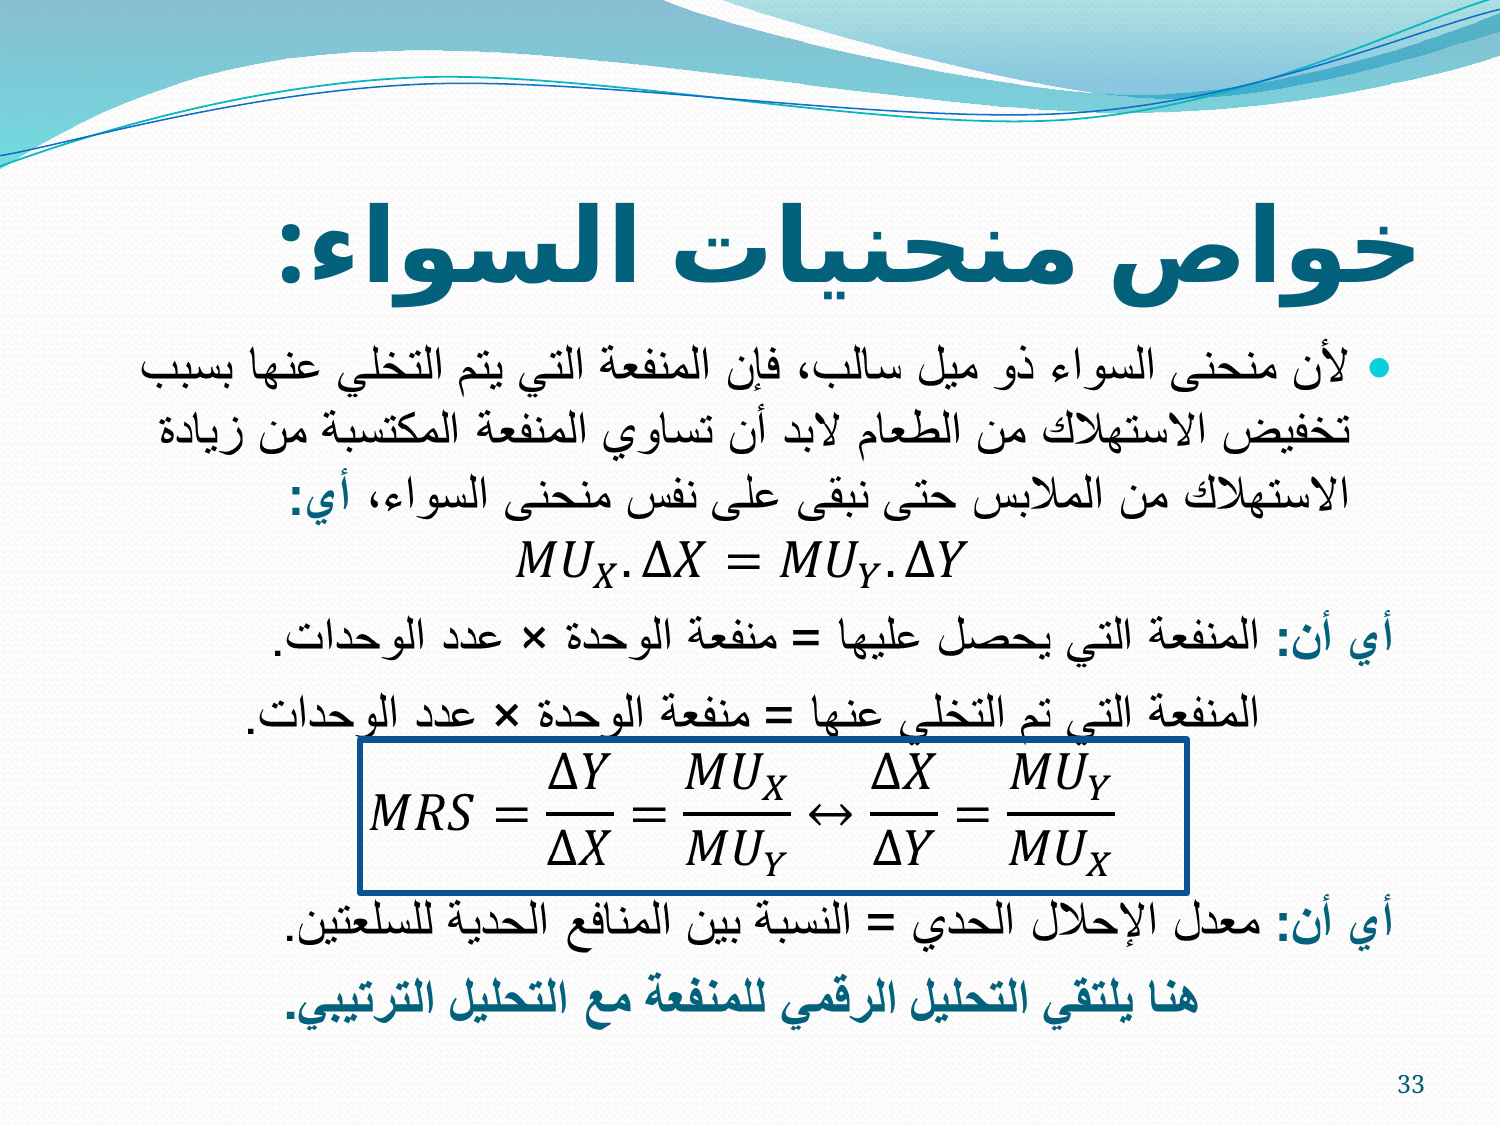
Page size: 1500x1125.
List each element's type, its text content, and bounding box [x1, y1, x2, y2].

text_box [358, 738, 1189, 895]
slide_number 33 [1299, 1042, 1425, 1103]
list [75, 317, 1425, 1071]
title خواص منحنيات السواء: [75, 115, 1425, 303]
